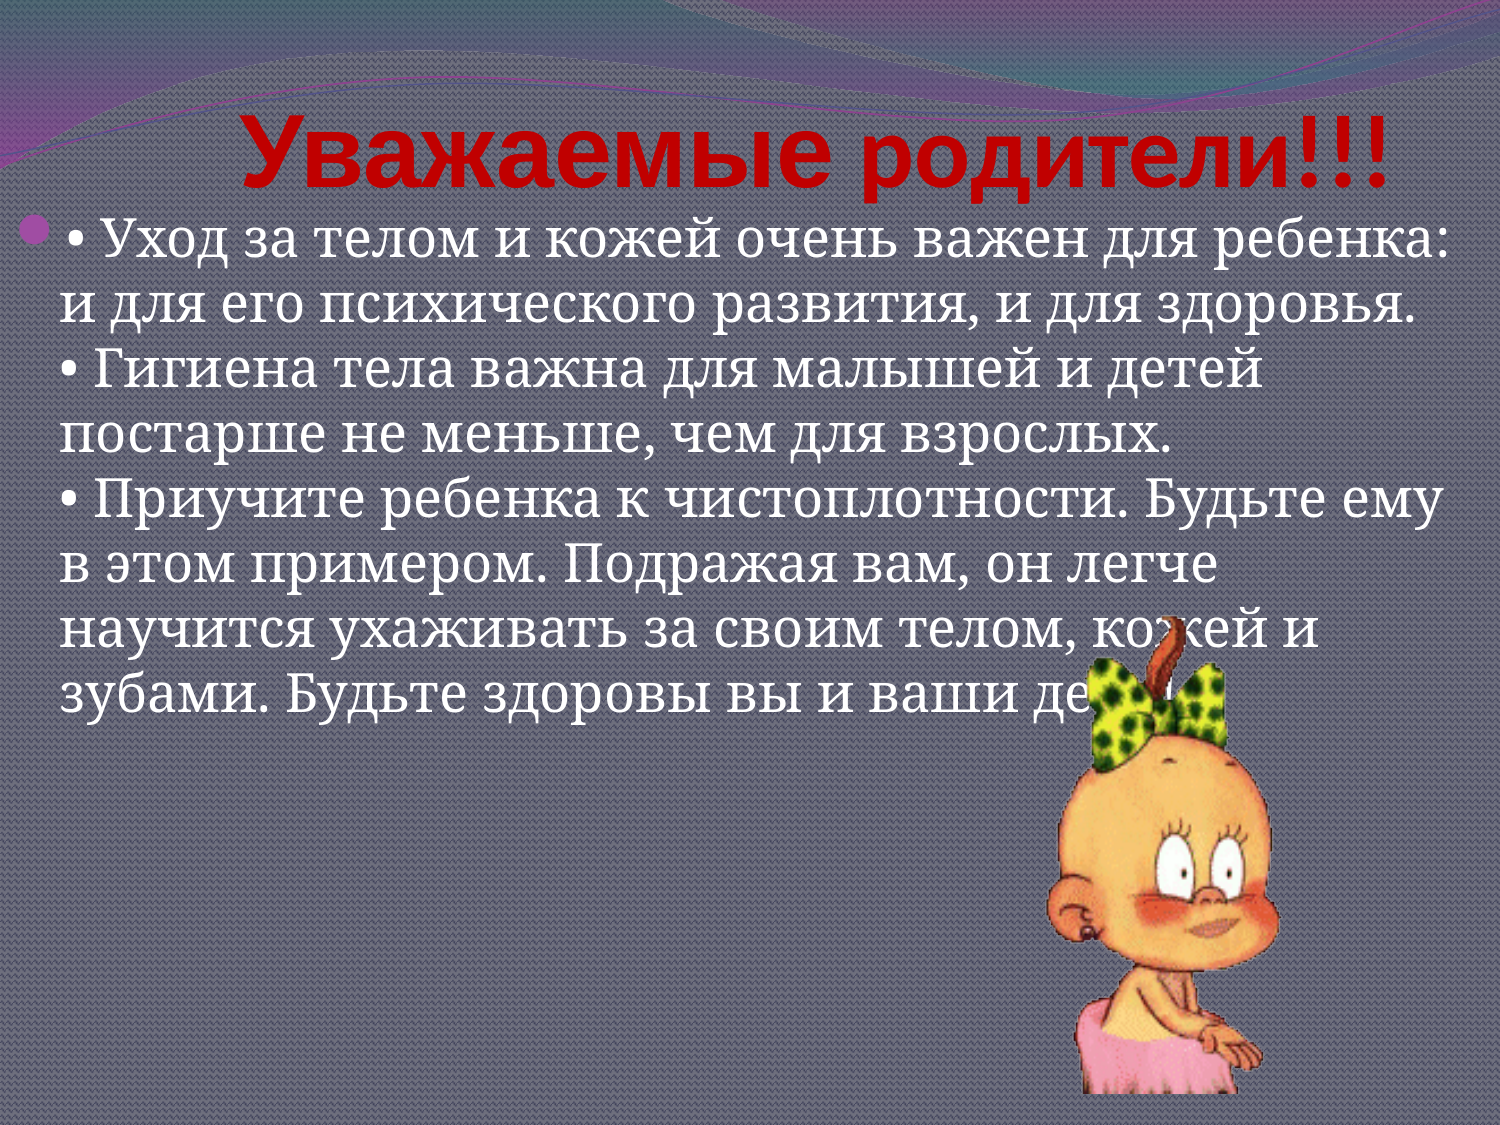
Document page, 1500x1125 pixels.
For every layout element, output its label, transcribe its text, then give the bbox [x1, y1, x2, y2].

picture [1042, 609, 1500, 1095]
list • Уход за телом и кожей очень важен для ребенка: и для его психического развития, и для здоровья. • Гигиена тела важна для малышей и детей постарше не меньше, чем для взрослых. • Приучите ребенка к чистоплотности. Будьте ему в этом примером. Подражая вам, он легче научится ухаживать за своим телом, кожей и зубами. Будьте здоровы вы и ваши дети! [0, 196, 1500, 1125]
title Уважаемые родители!!! [74, 30, 1426, 196]
